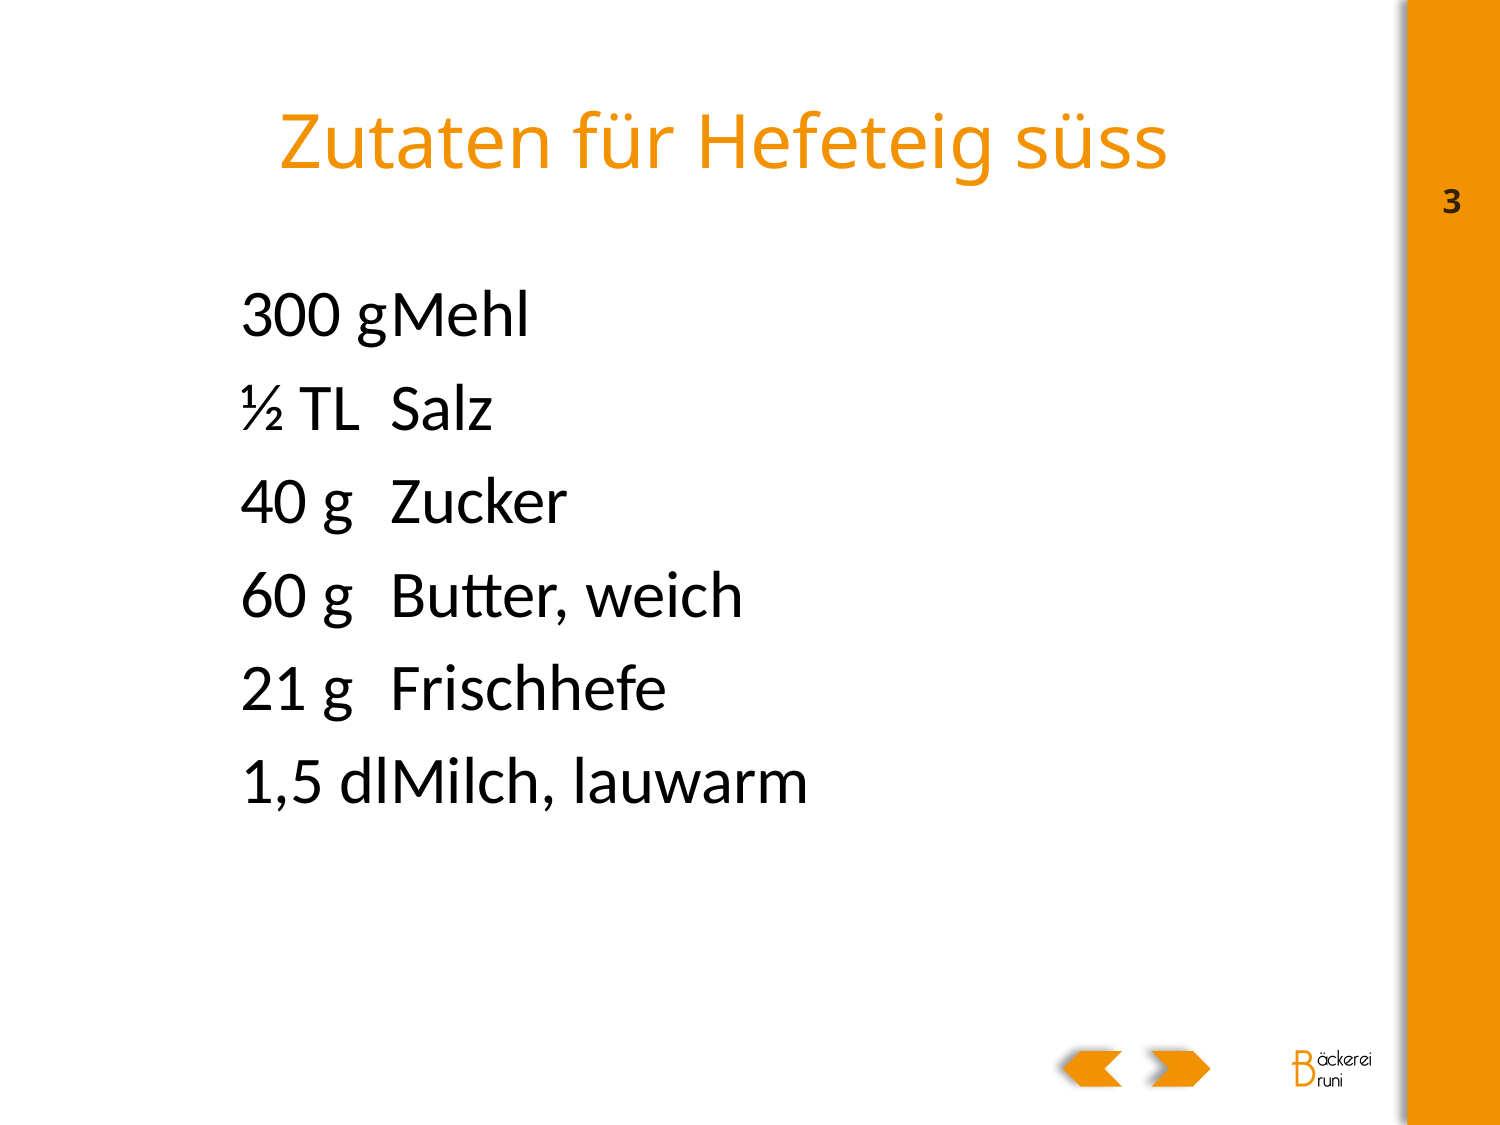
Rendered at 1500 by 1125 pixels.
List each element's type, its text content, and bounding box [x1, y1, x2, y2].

list 300 g Mehl ½ TL Salz 40 g Zucker 60 g Butter, weich 21 g Frischhefe 1,5 dl Milch, lauwarm [75, 262, 1375, 1005]
picture [1287, 1046, 1377, 1090]
title Zutaten für Hefeteig süss [75, 45, 1375, 233]
slide_number 3 [1404, 172, 1500, 233]
